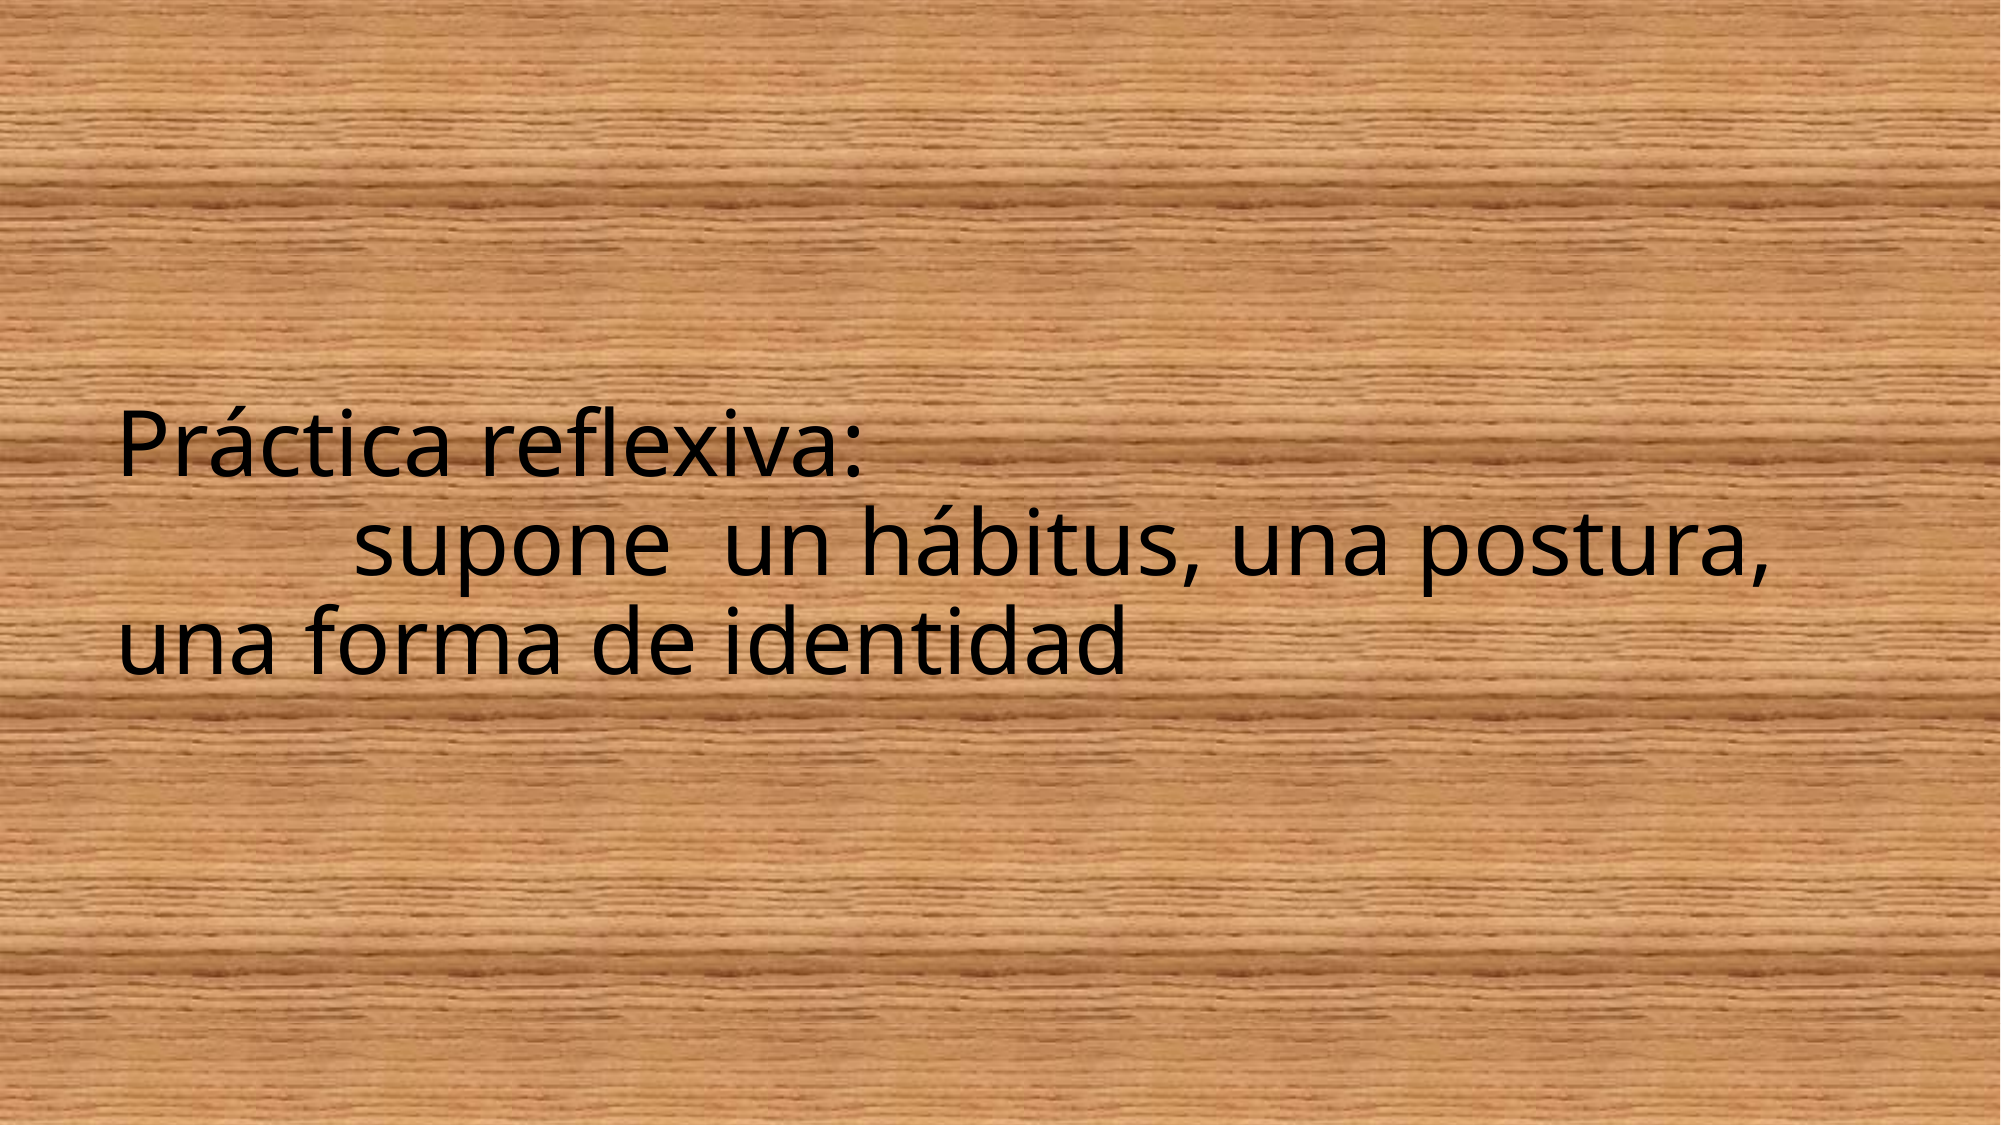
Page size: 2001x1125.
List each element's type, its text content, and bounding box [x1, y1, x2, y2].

picture [0, 0, 2001, 1125]
title Práctica reflexiva: supone un hábitus, una postura, una forma de identidad [100, 322, 1900, 769]
